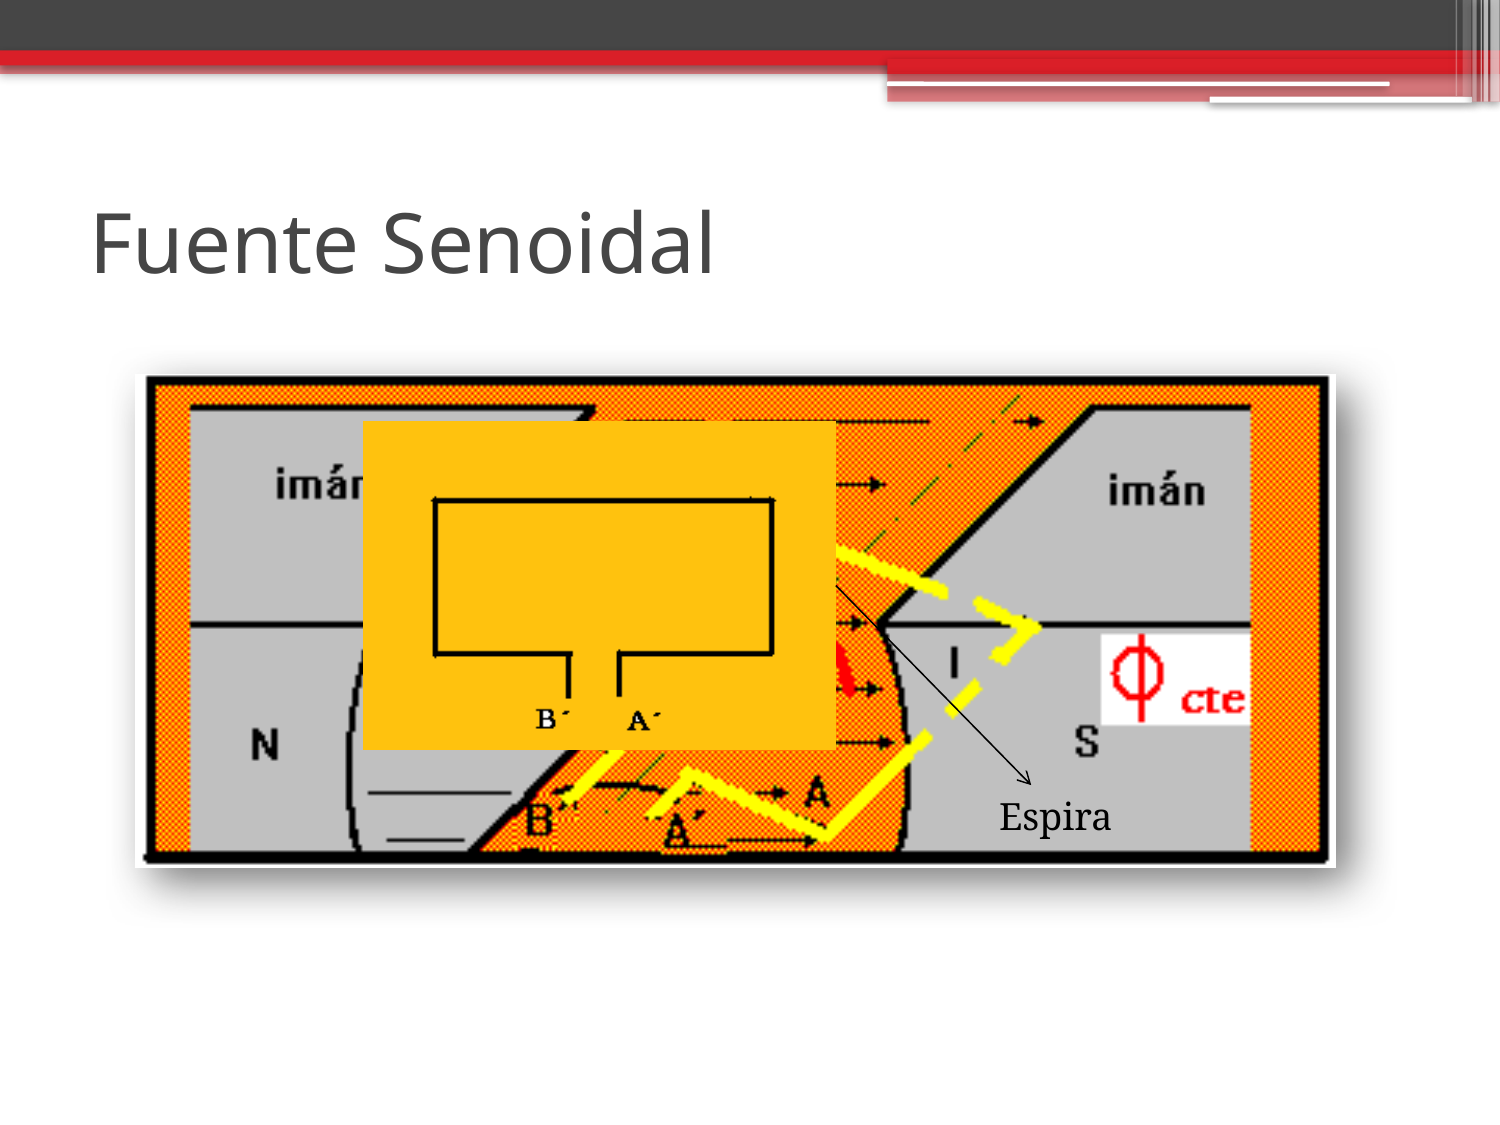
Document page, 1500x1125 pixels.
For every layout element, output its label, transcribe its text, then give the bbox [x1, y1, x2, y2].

title Fuente Senoidal [75, 152, 1425, 328]
picture [135, 374, 1337, 868]
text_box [835, 585, 1032, 786]
